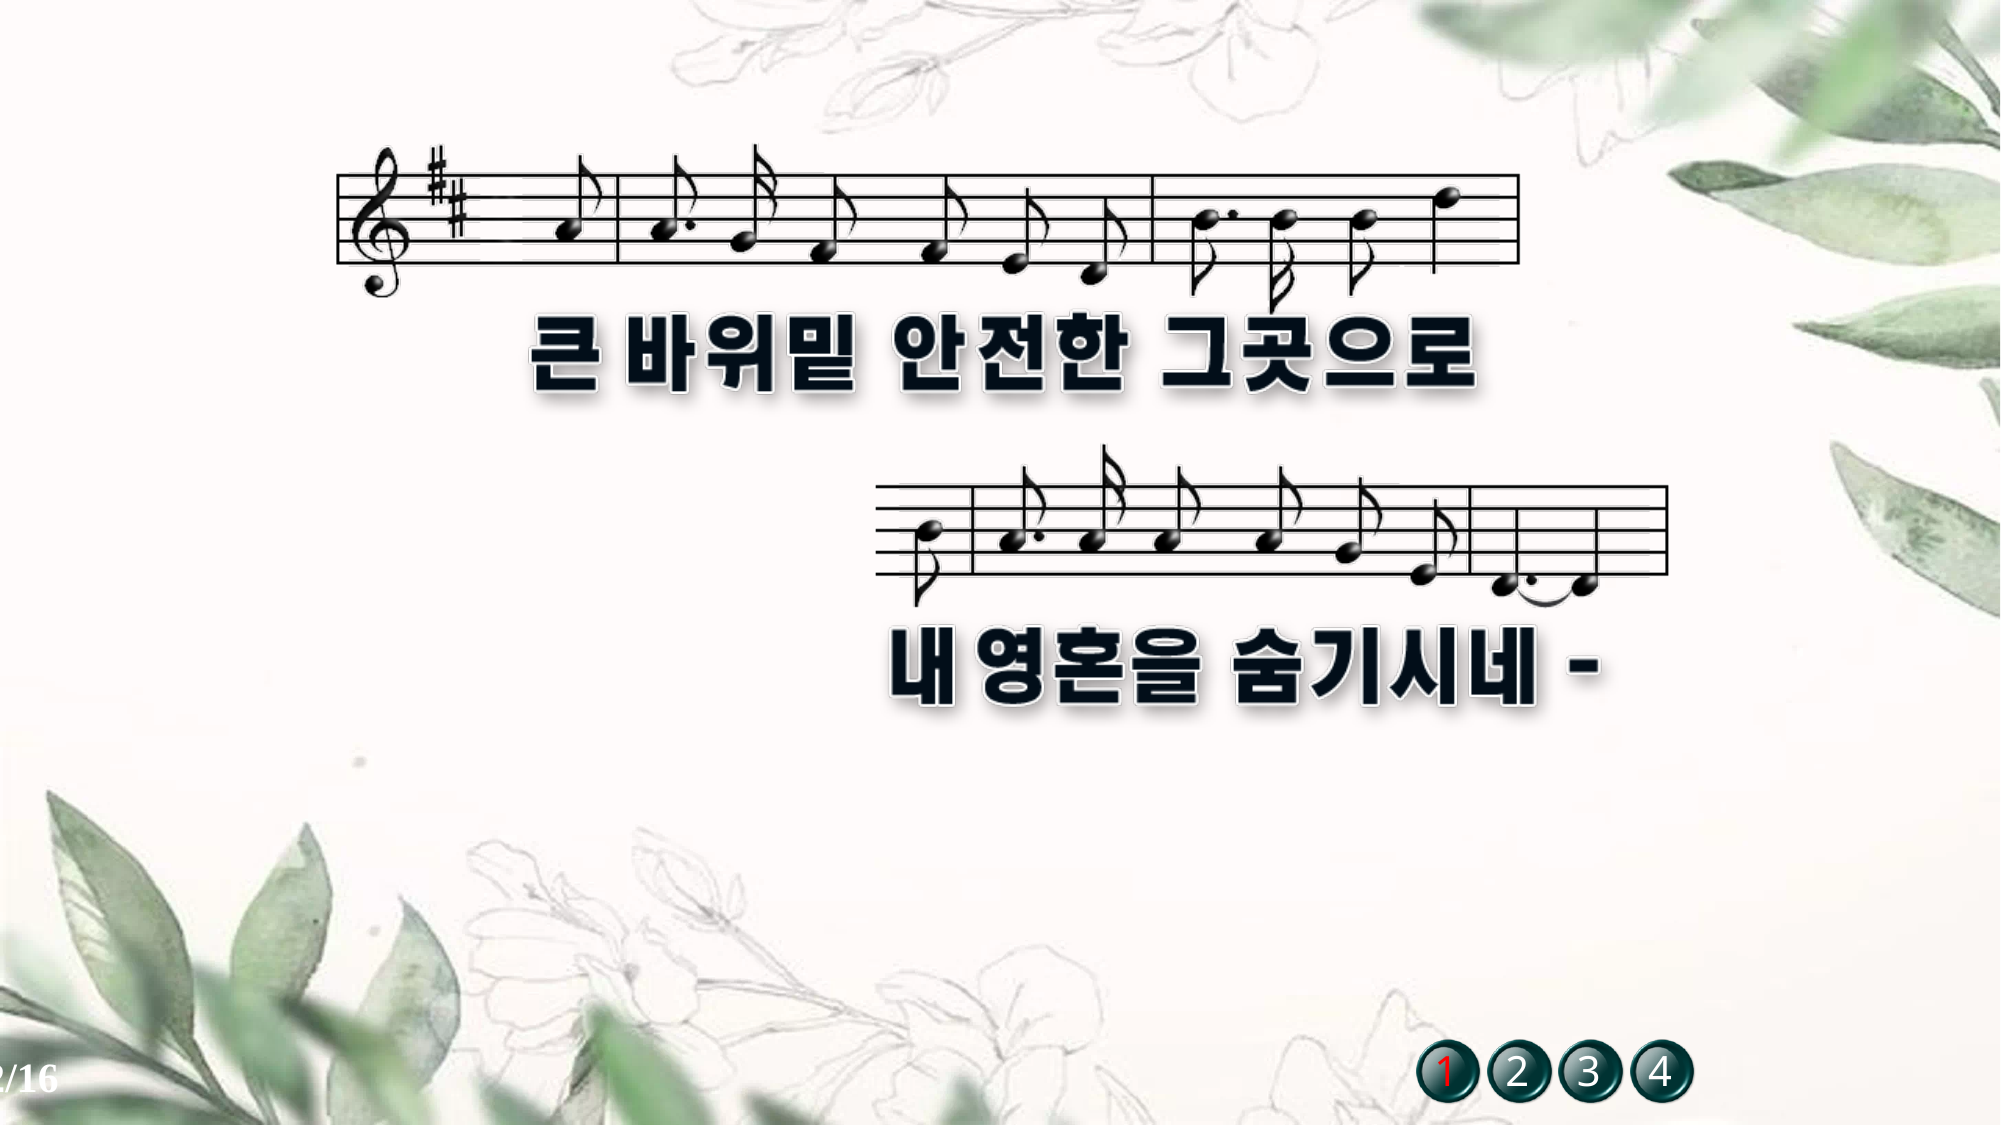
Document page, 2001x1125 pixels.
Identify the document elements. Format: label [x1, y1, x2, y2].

text_box [1555, 1035, 1626, 1106]
text_box [1627, 1035, 1697, 1106]
picture [0, 0, 2001, 1125]
text_box [1413, 1035, 1484, 1106]
text_box [1484, 1035, 1555, 1106]
